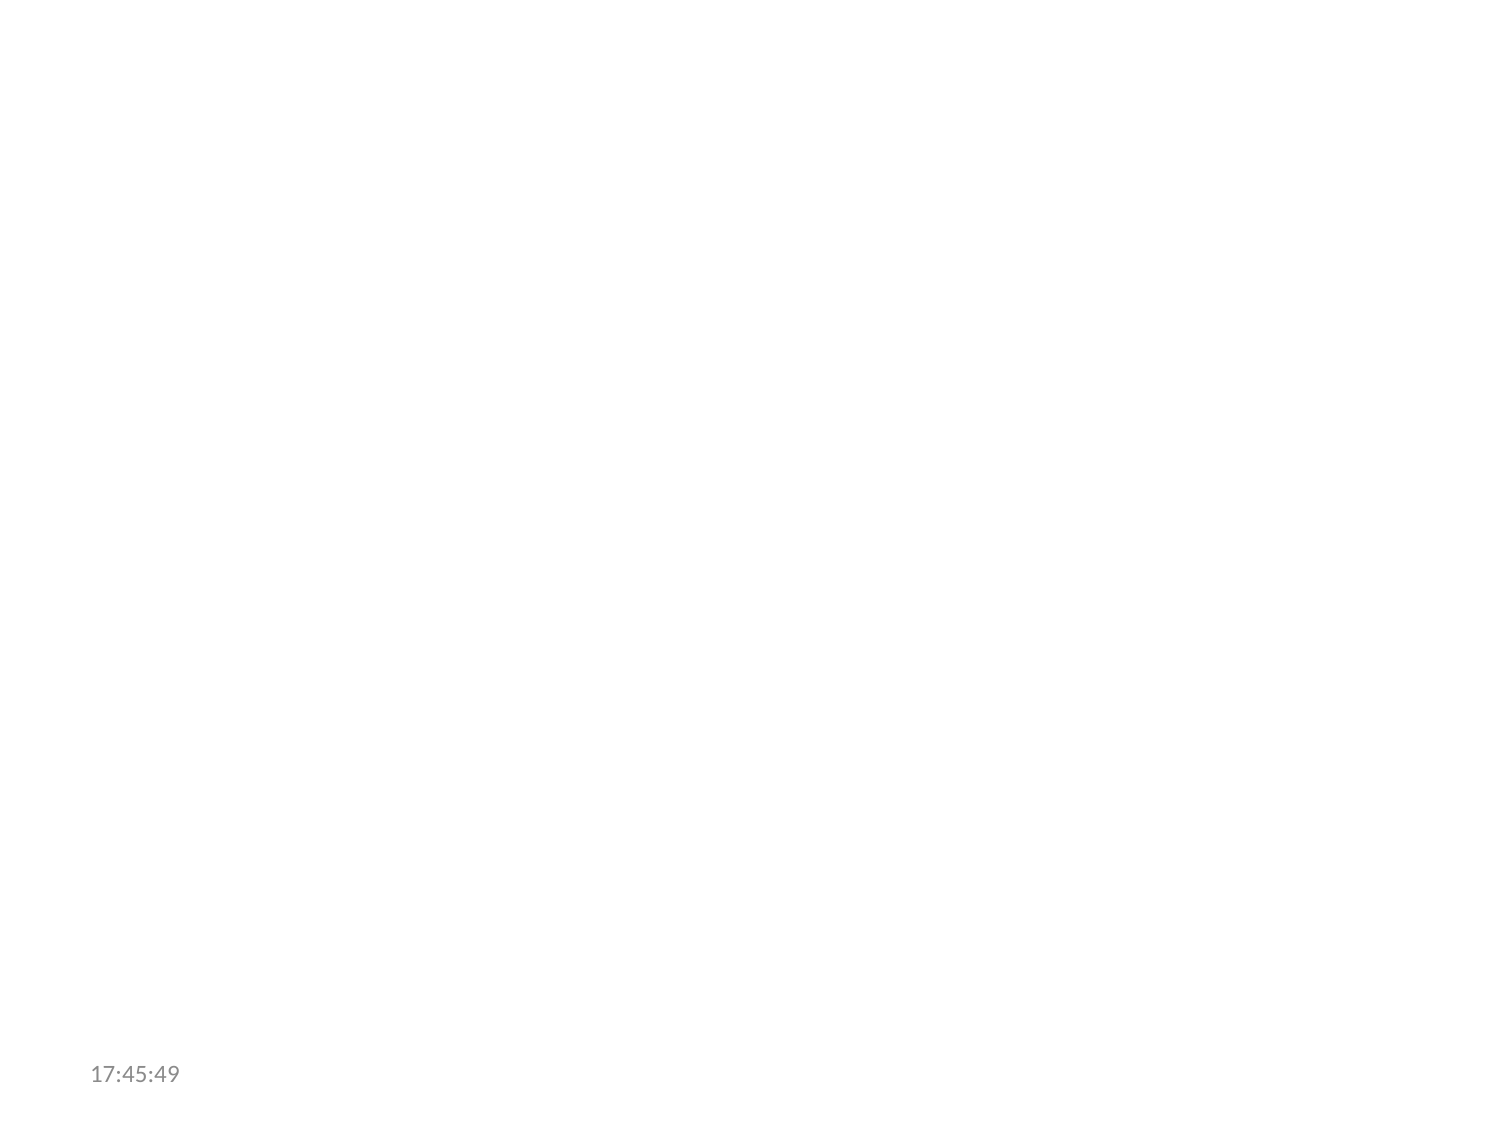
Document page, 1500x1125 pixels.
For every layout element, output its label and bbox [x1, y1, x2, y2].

slide_number [75, 1042, 425, 1103]
